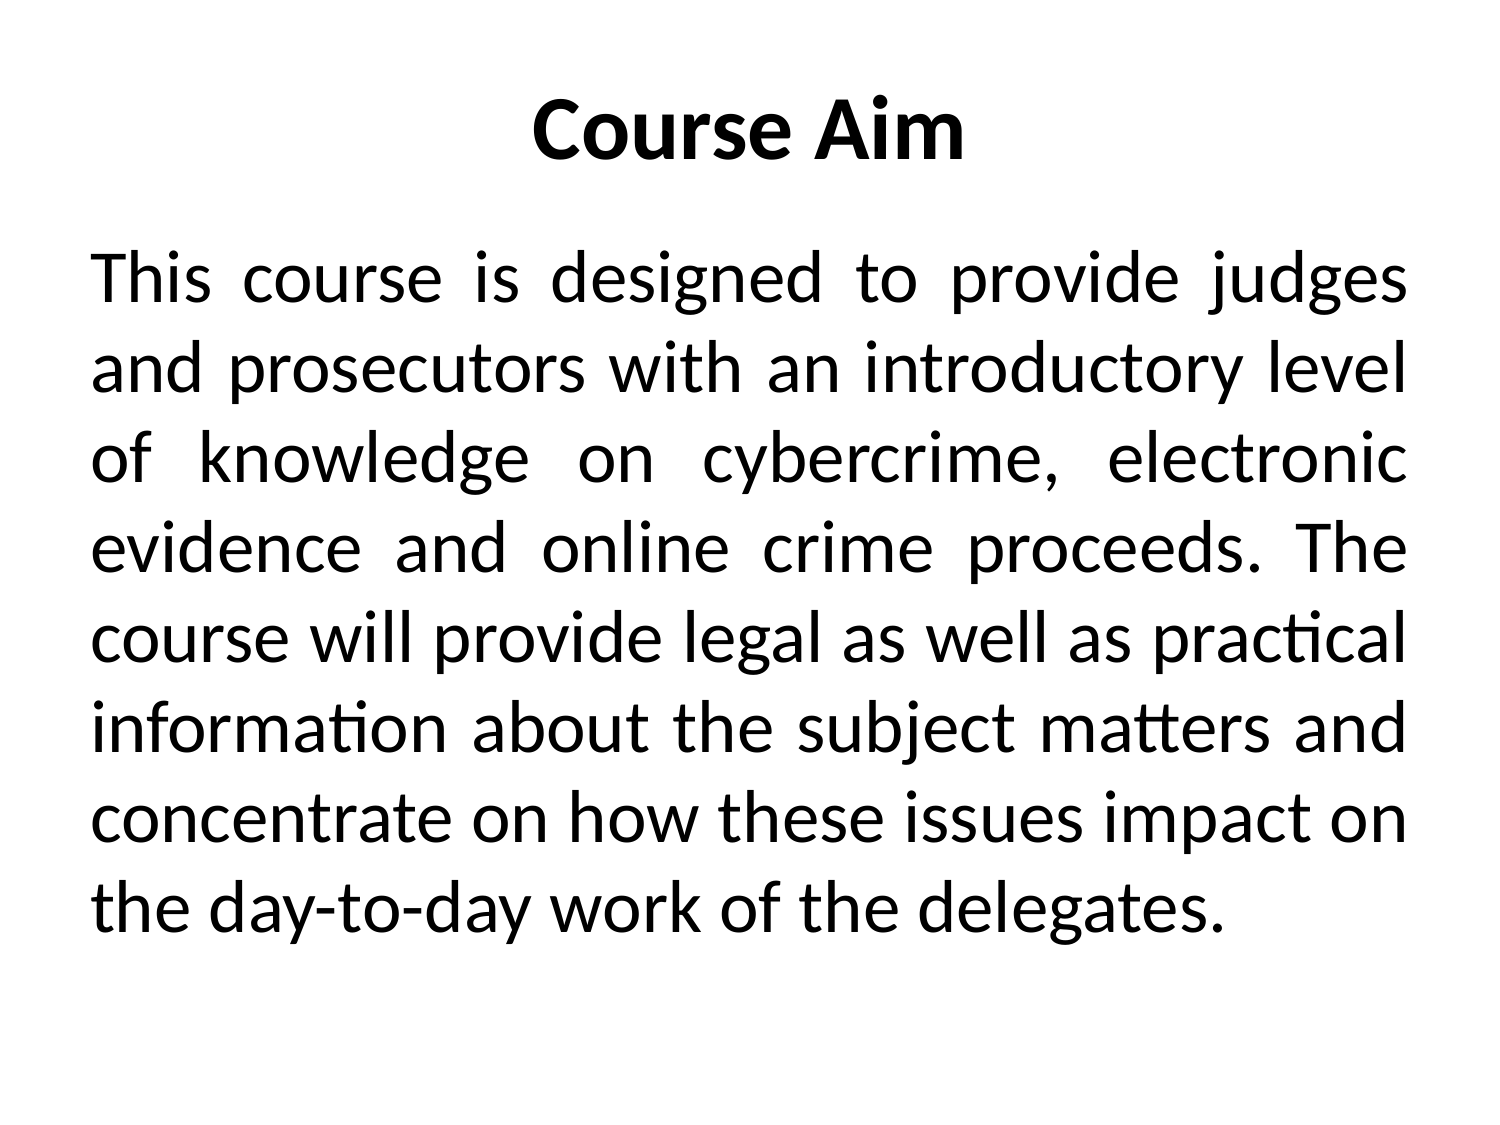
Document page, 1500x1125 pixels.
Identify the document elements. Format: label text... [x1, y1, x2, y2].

list This course is designed to provide judges and prosecutors with an introductory level of knowledge on cybercrime, electronic evidence and online crime proceeds. The course will provide legal as well as practical information about the subject matters and concentrate on how these issues impact on the day-to-day work of the delegates. [75, 219, 1425, 1100]
title Course Aim [75, 45, 1425, 201]
